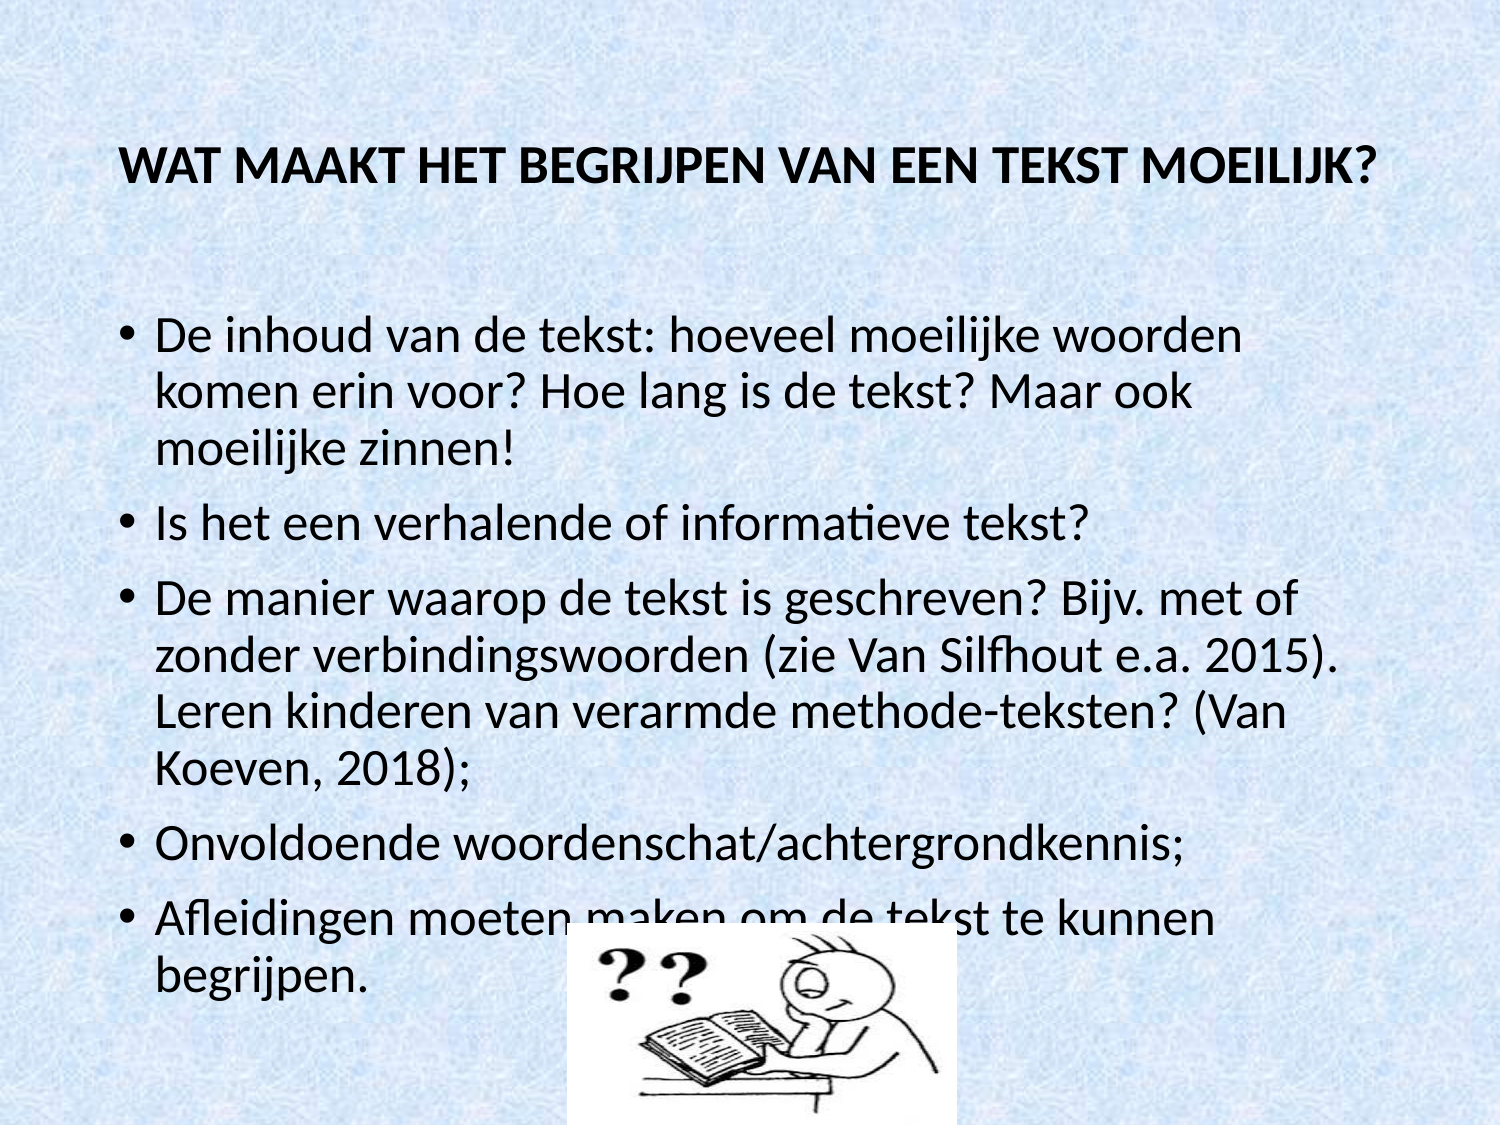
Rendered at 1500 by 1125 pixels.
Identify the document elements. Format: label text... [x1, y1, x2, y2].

list De inhoud van de tekst: hoeveel moeilijke woorden komen erin voor? Hoe lang is de tekst? Maar ook moeilijke zinnen! Is het een verhalende of informatieve tekst? De manier waarop de tekst is geschreven? Bijv. met of zonder verbindingswoorden (zie Van Silfhout e.a. 2015). Leren kinderen van verarmde methode-teksten? (Van Koeven, 2018); Onvoldoende woordenschat/achtergrondkennis; Afleidingen moeten maken om de tekst te kunnen begrijpen. [103, 299, 1397, 1014]
title WAT MAAKT HET BEGRIJPEN VAN EEN TEKST MOEILIJK? [103, 59, 1397, 278]
picture [0, 0, 1500, 1125]
